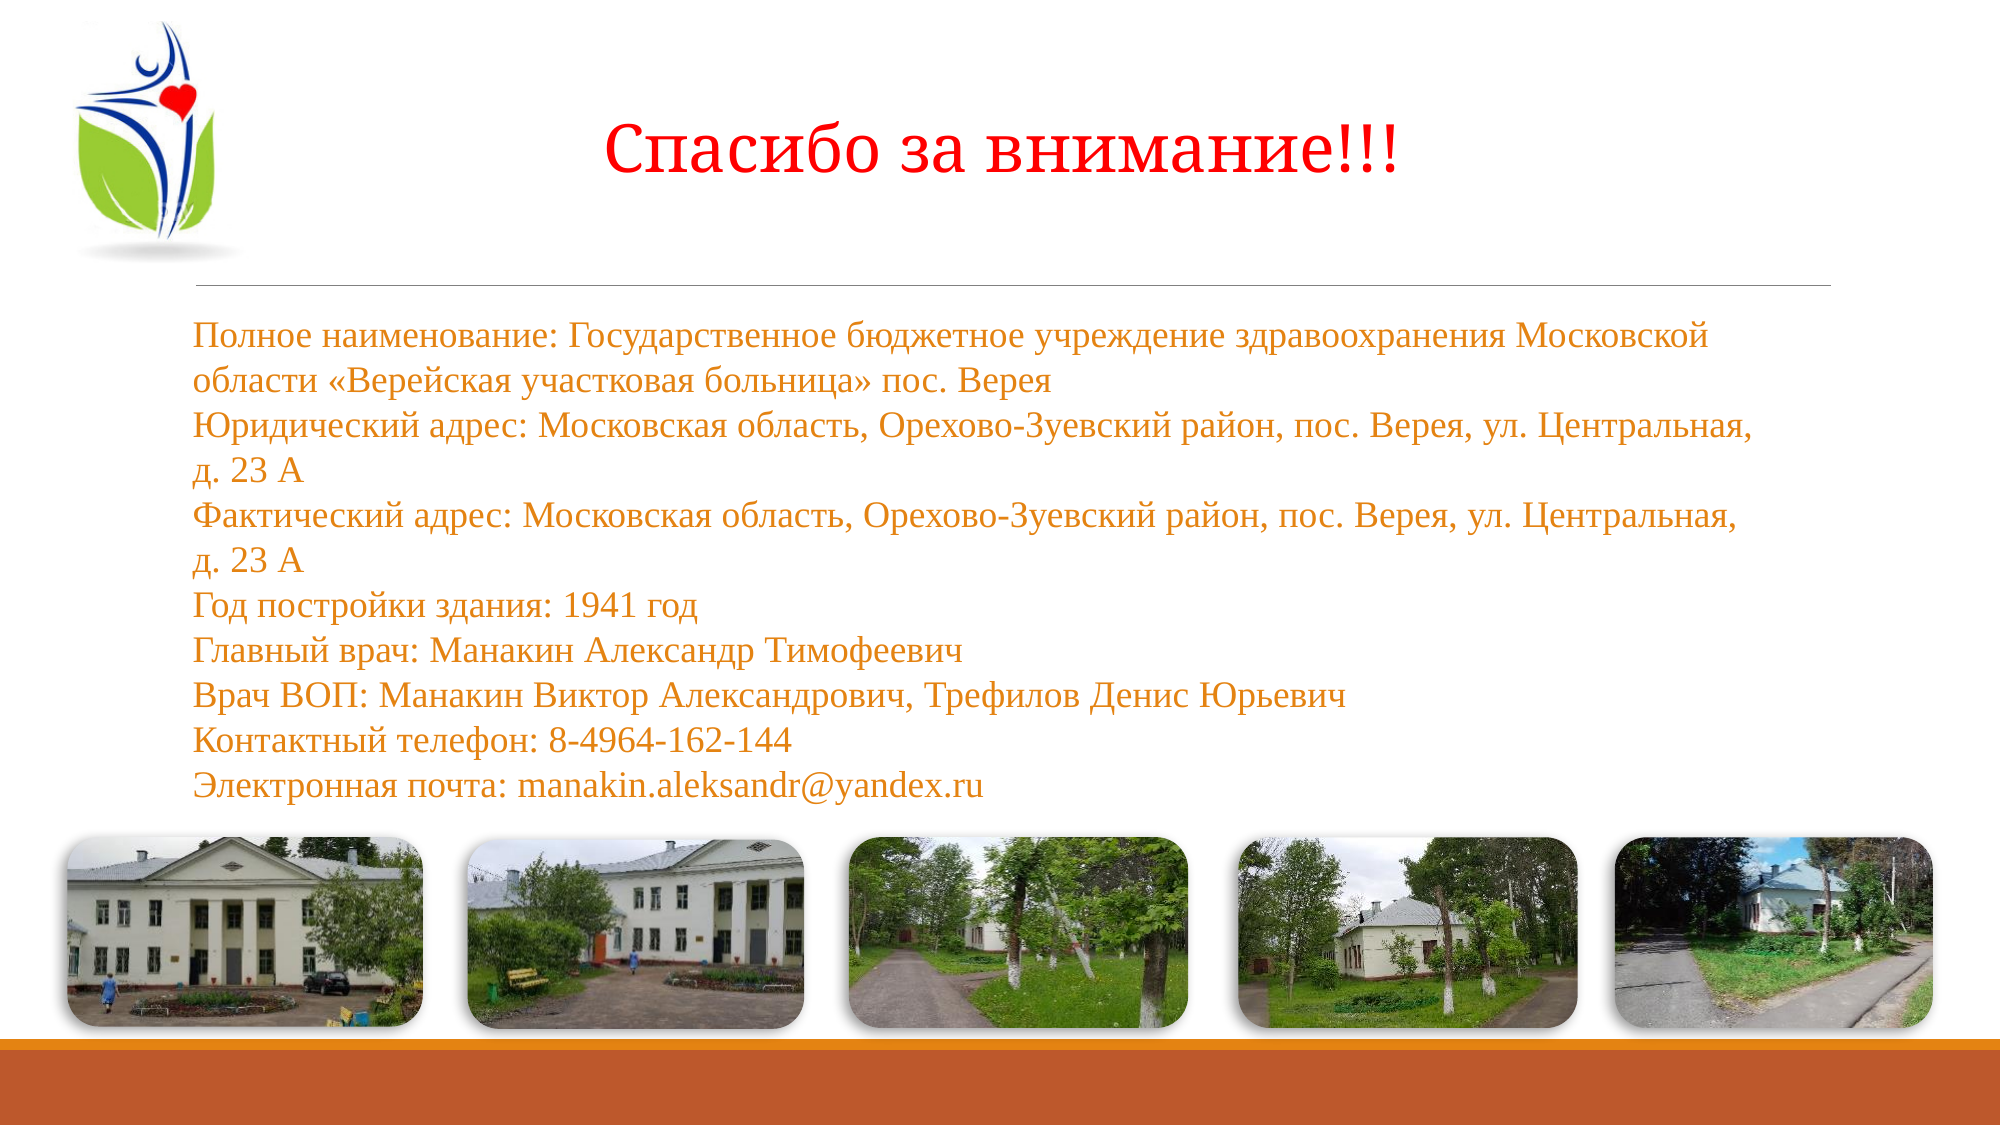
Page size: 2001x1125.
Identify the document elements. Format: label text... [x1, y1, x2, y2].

picture [22, 20, 270, 268]
picture [66, 836, 424, 1028]
picture [467, 839, 805, 1030]
title Спасибо за внимание!!! [278, 69, 1808, 194]
text_box Полное наименование: Государственное бюджетное учреждение здравоохранения Московской области «Верейская участковая больница» пос. Верея Юридический адрес: Московская область, Орехово-Зуевский район, пос. Верея, ул. Центральная, д. 23 А Фактический адрес: Московская область, Орехово-Зуевский район, пос. Верея, ул. Центральная, д. 23 А Год постройки здания: 1941 год Главный врач: Манакин Александр Тимофеевич Врач ВОП: Манакин Виктор Александрович, Трефилов Денис Юрьевич Контактный телефон: 8-4964-162-144 Электронная почта: manakin.aleksandr@yandex.ru [177, 302, 1788, 813]
picture [1237, 836, 1579, 1029]
picture [848, 836, 1189, 1029]
picture [1614, 836, 1934, 1029]
